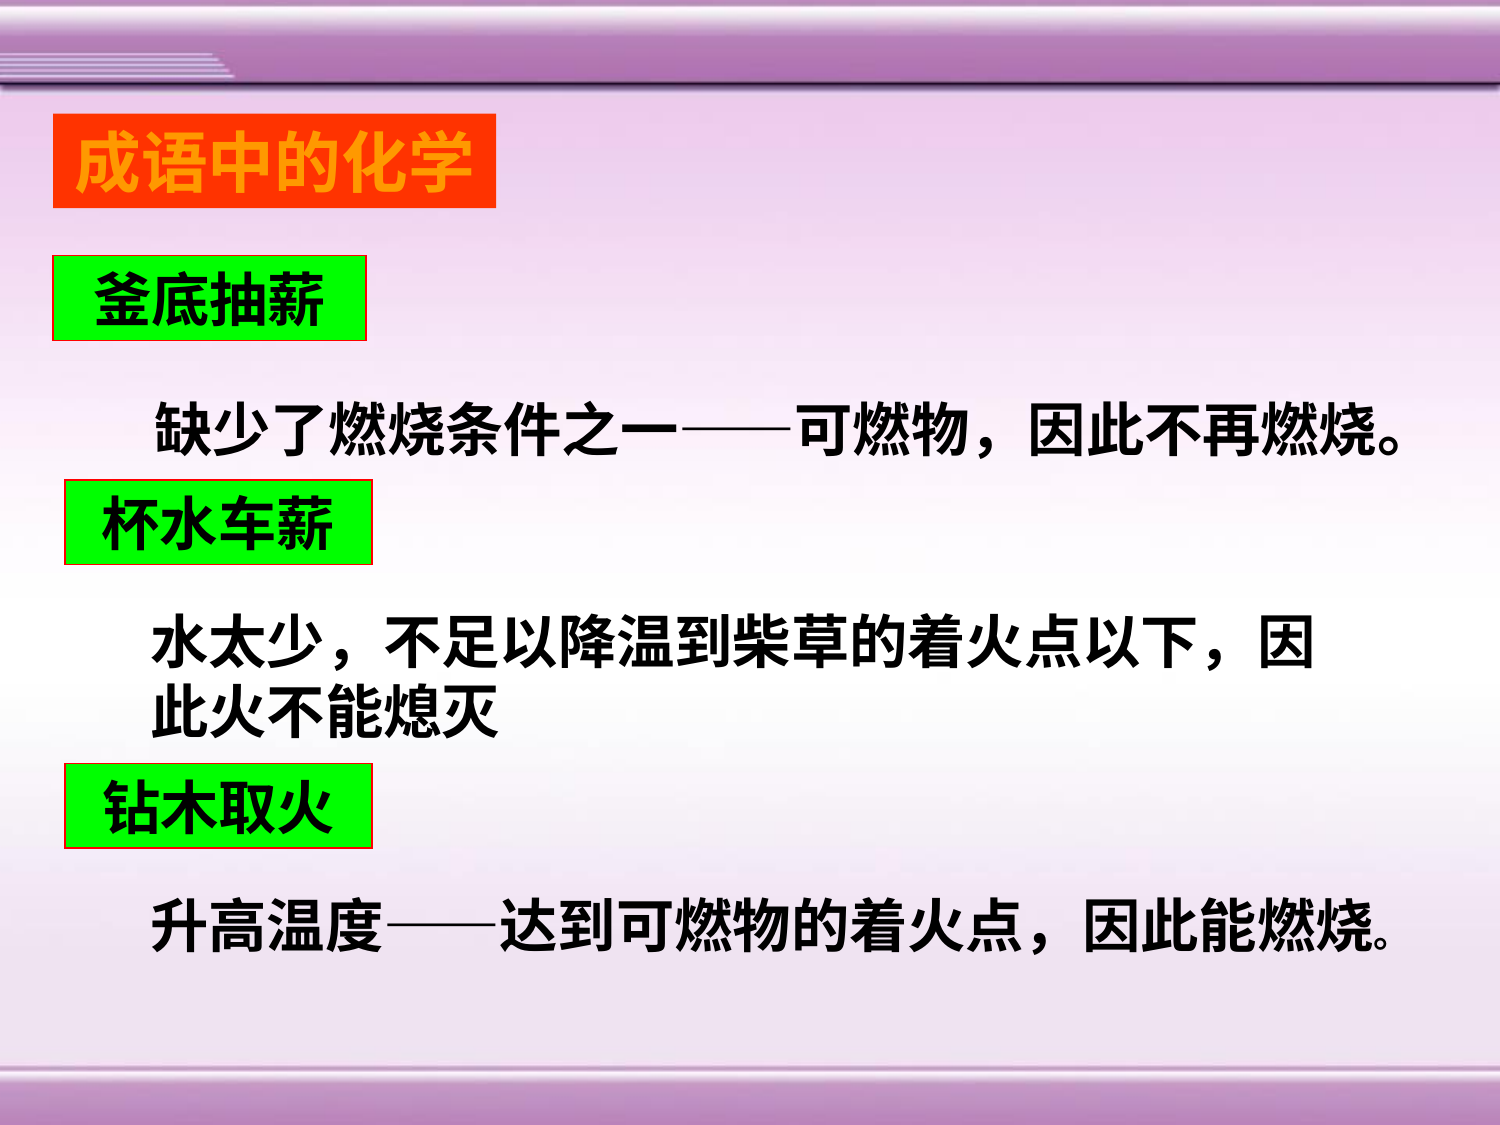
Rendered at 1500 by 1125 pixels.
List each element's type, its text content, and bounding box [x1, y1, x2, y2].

text_box 升高温度——达到可燃物的着火点，因此能燃烧。 [135, 881, 1434, 967]
slide_number [75, 1024, 425, 1103]
text_box 缺少了燃烧条件之一——可燃物，因此不再燃烧。 [139, 385, 1451, 470]
text_box 杯水车薪 [64, 479, 372, 565]
text_box 水太少，不足以降温到柴草的着火点以下，因此火不能熄灭 [135, 597, 1383, 753]
picture [0, 0, 1500, 1125]
slide_number [1074, 1024, 1425, 1103]
text_box 釜底抽薪 [53, 255, 367, 341]
text_box 钻木取火 [64, 763, 373, 849]
text_box 成语中的化学 [53, 113, 497, 209]
